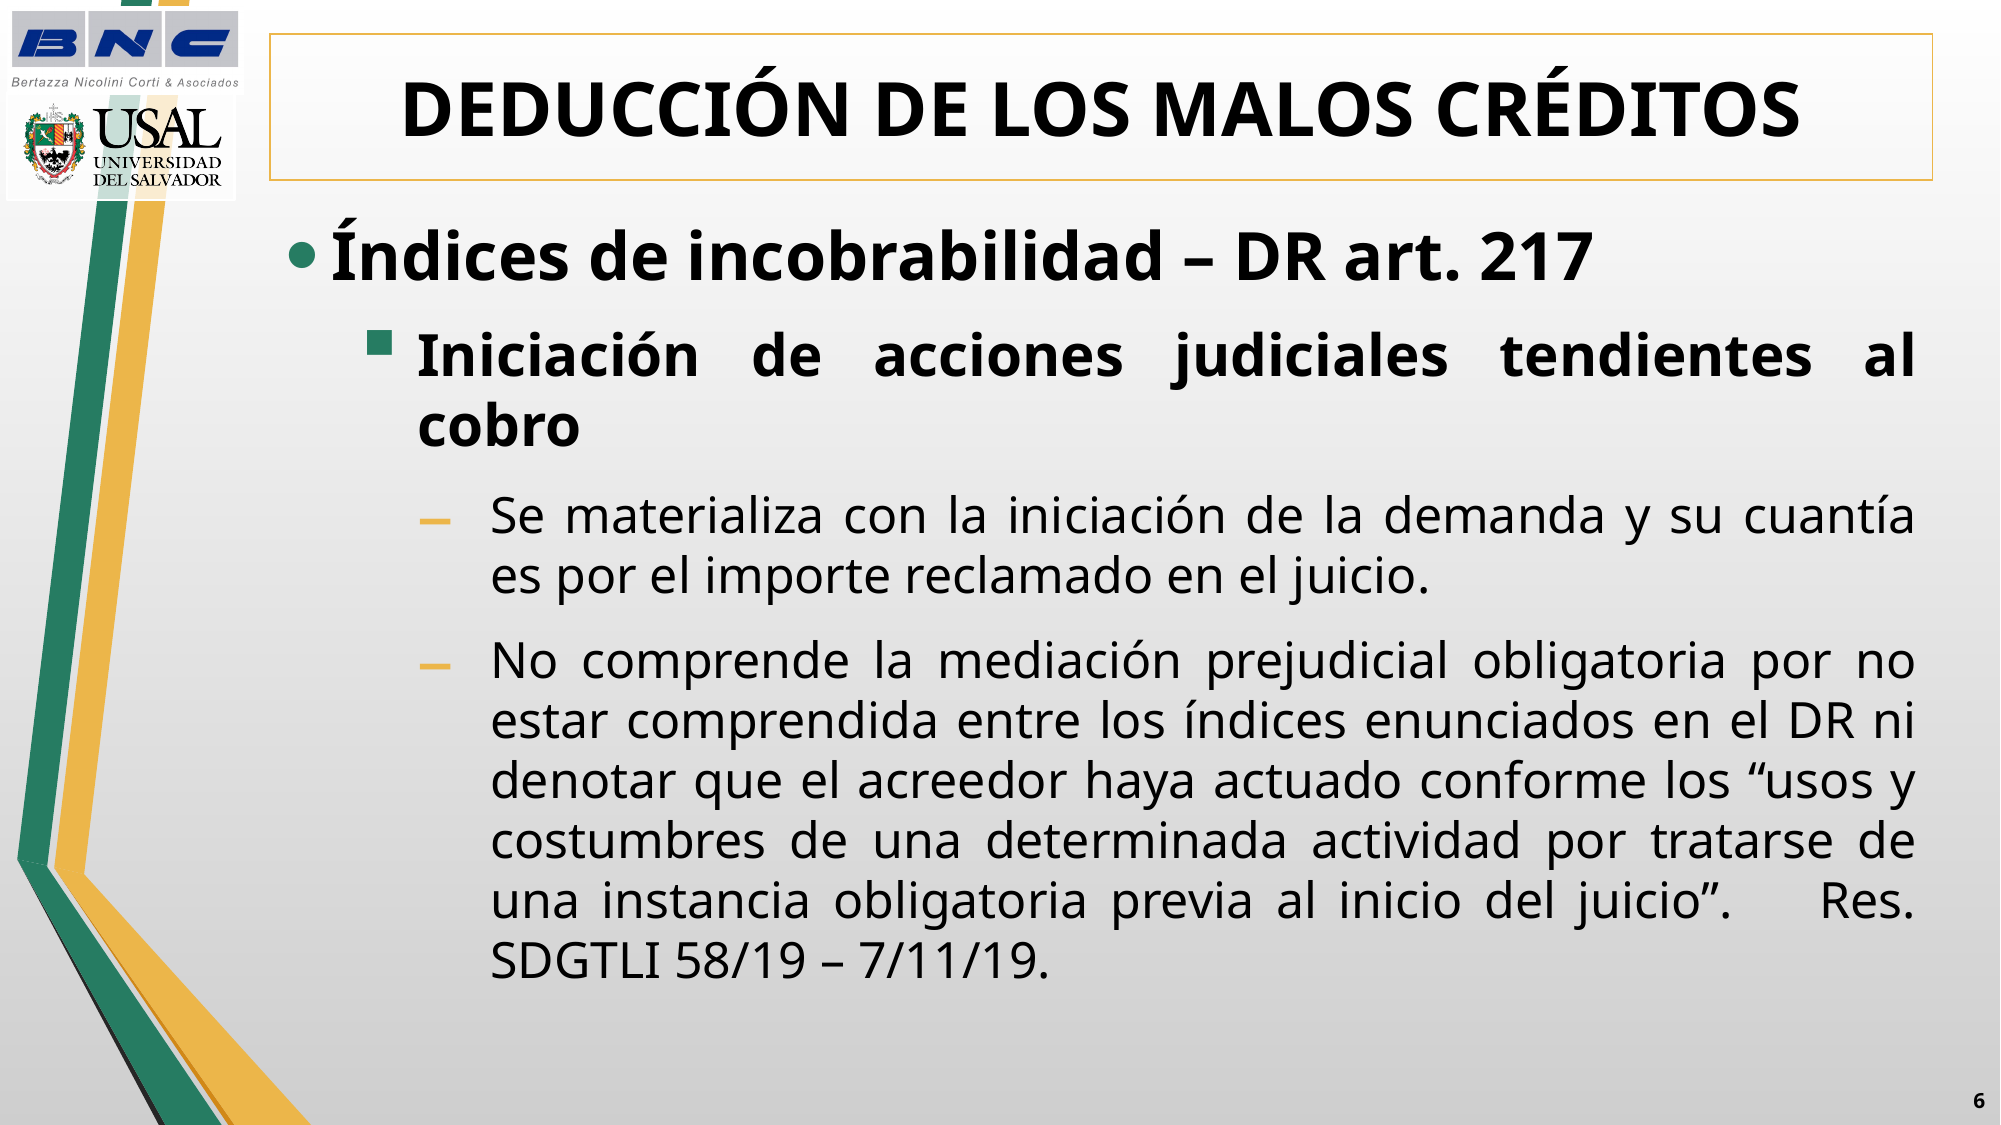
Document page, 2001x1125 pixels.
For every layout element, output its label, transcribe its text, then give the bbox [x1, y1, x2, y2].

slide_number 5 [1913, 1077, 2000, 1125]
list Índices de incobrabilidad – DR art. 217 Iniciación de acciones judiciales tendientes al cobro Se materializa con la iniciación de la demanda y su cuantía es por el importe reclamado en el juicio. No comprende la mediación prejudicial obligatoria por no estar comprendida entre los índices enunciados en el DR ni denotar que el acreedor haya actuado conforme los “usos y costumbres de una determinada actividad por tratarse de una instancia obligatoria previa al inicio del juicio”. Res. SDGTLI 58/19 – 7/11/19. [269, 206, 1933, 1078]
picture [7, 6, 244, 95]
picture [22, 102, 222, 190]
title DEDUCCIÓN DE LOS MALOS CRÉDITOS [269, 33, 1933, 180]
